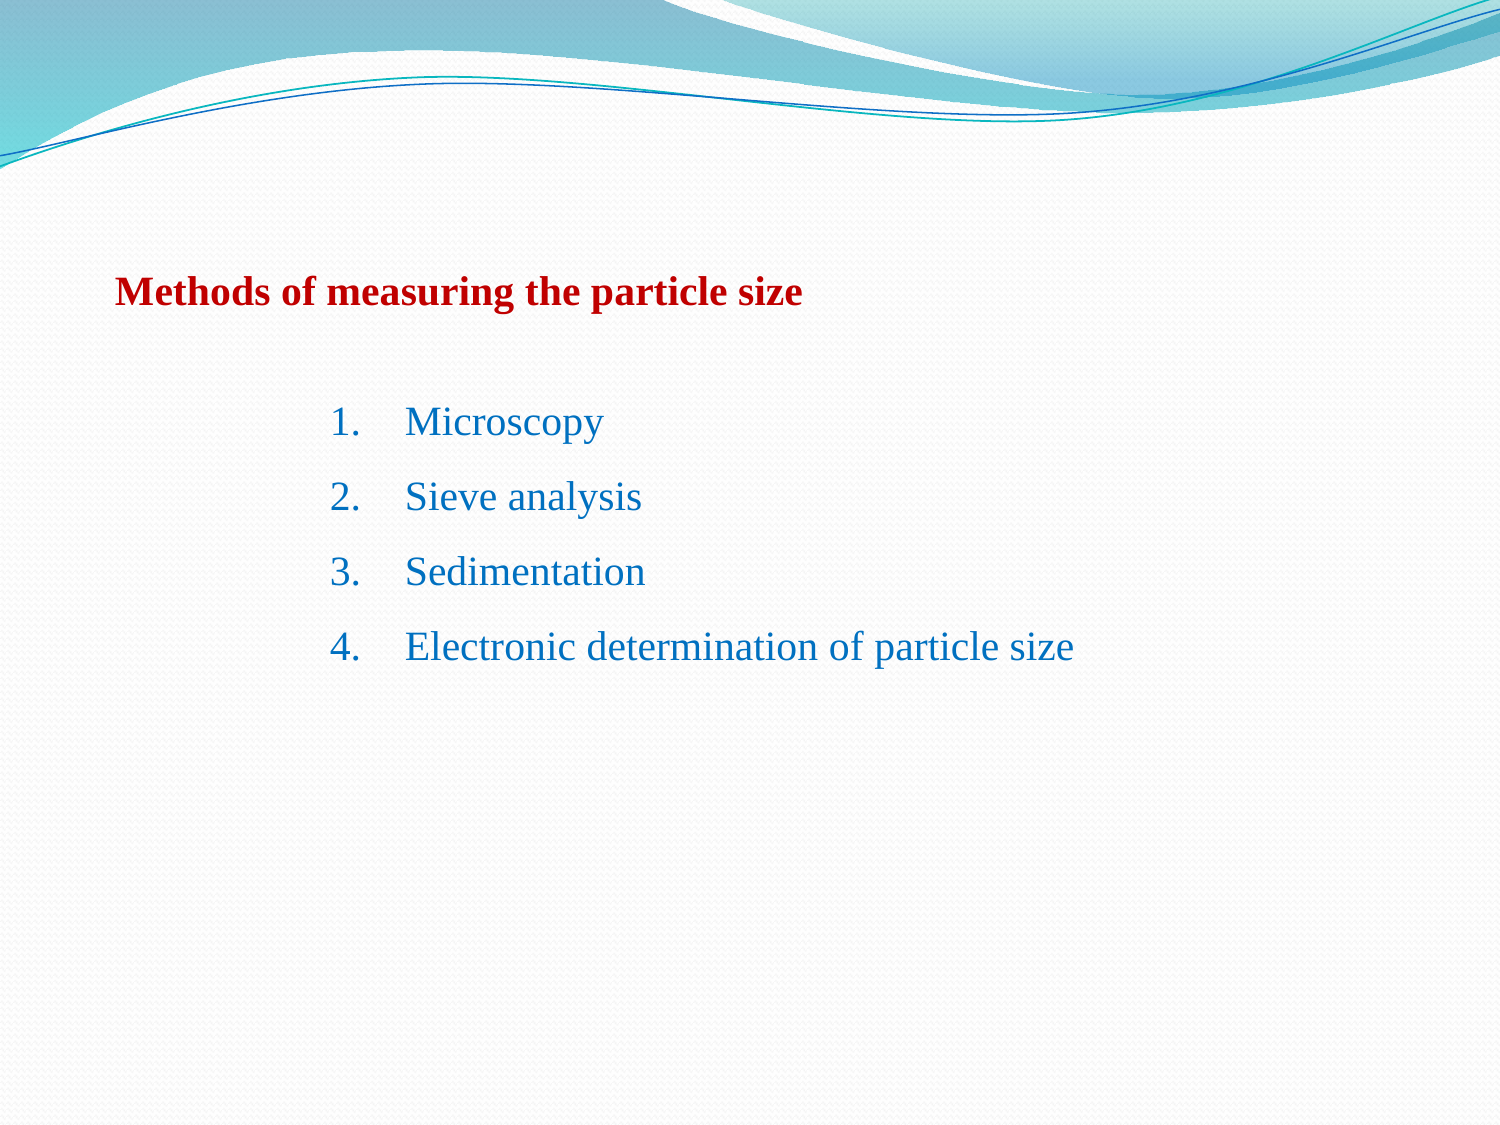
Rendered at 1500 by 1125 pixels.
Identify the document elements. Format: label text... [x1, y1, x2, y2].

text_box Methods of measuring the particle size [100, 231, 963, 397]
text_box Microscopy Sieve analysis Sedimentation Electronic determination of particle size [315, 361, 1091, 727]
